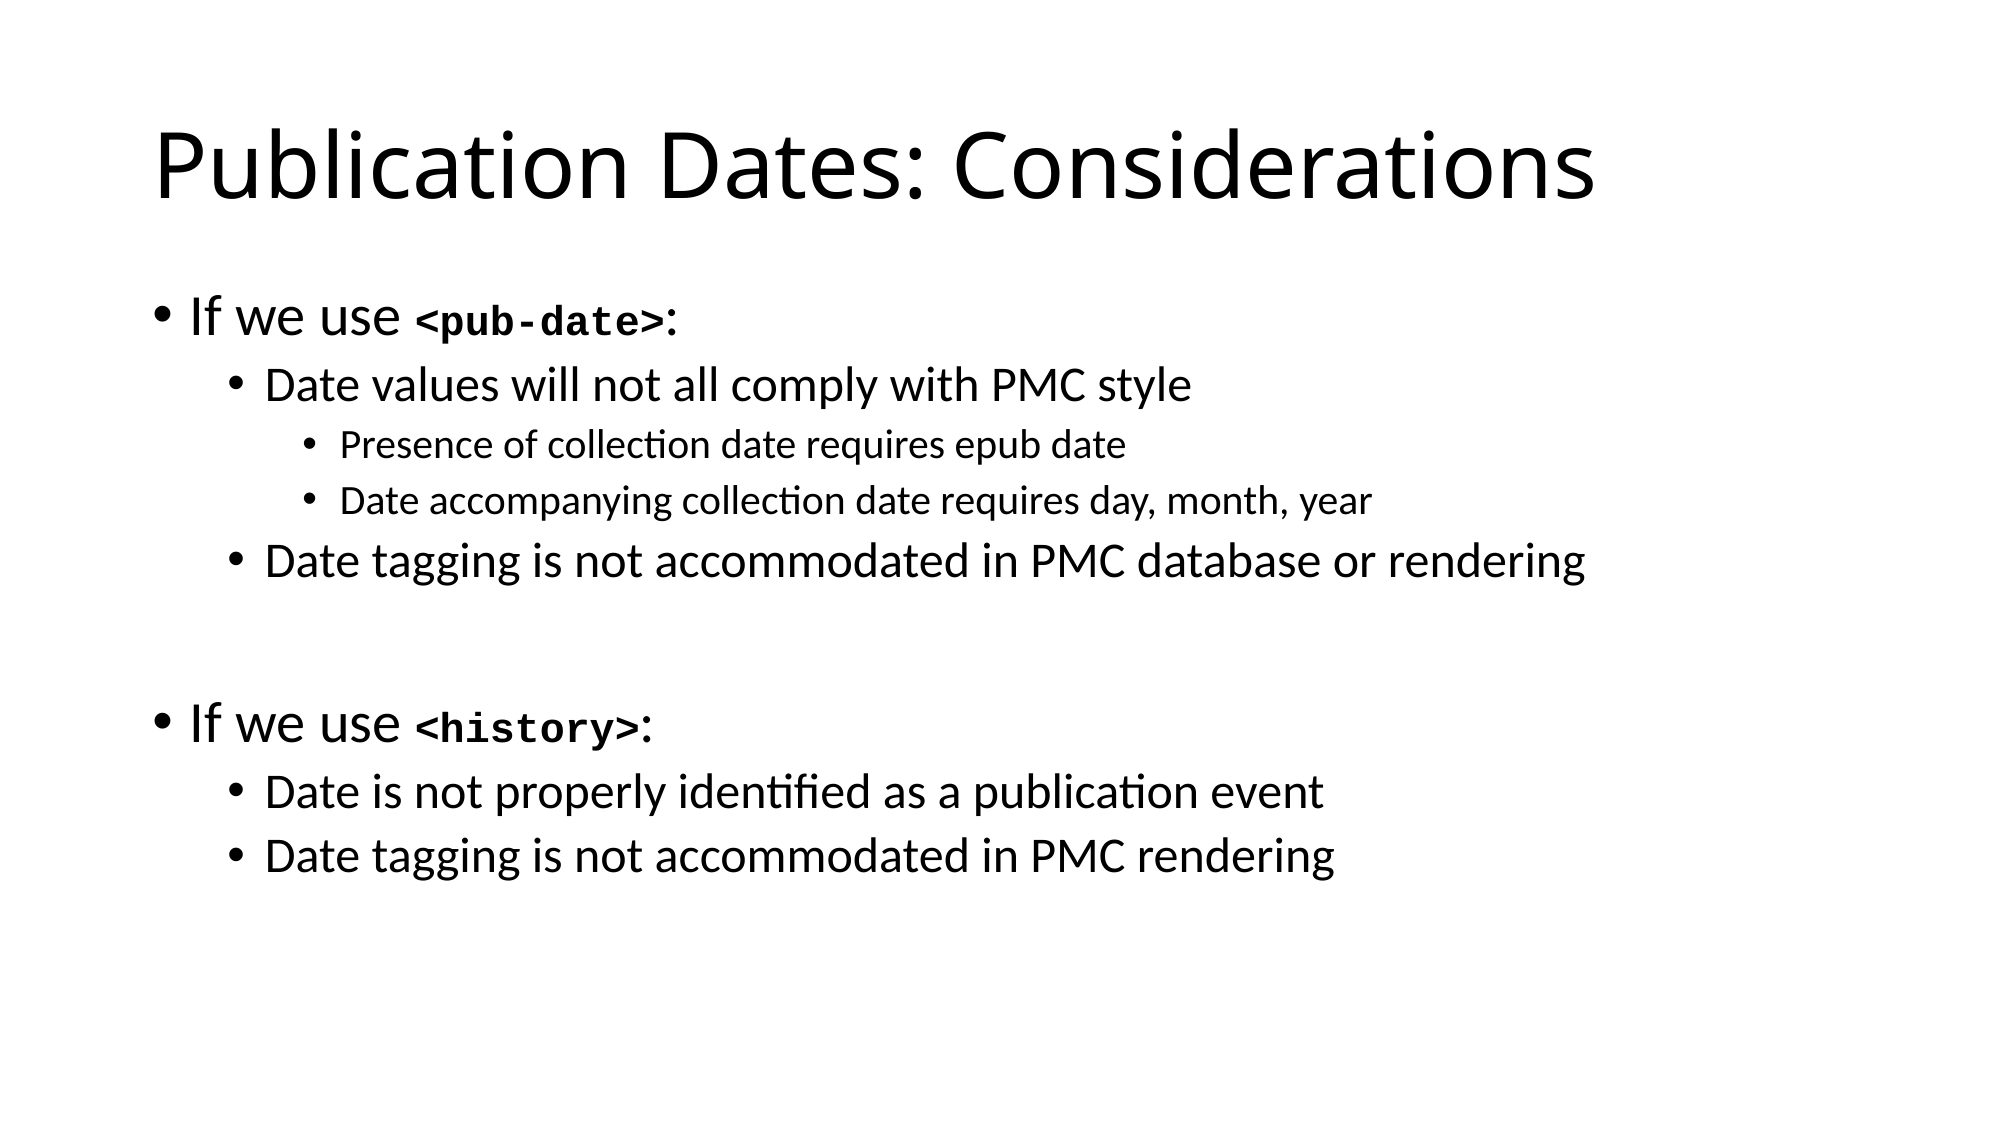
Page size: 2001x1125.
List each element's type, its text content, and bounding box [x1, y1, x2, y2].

list If we use <pub-date>: Date values will not all comply with PMC style Presence of collection date requires epub date Date accompanying collection date requires day, month, year Date tagging is not accommodated in PMC database or rendering If we use <history>: Date is not properly identified as a publication event Date tagging is not accommodated in PMC rendering [137, 277, 1863, 998]
title Publication Dates: Considerations [137, 59, 1863, 277]
